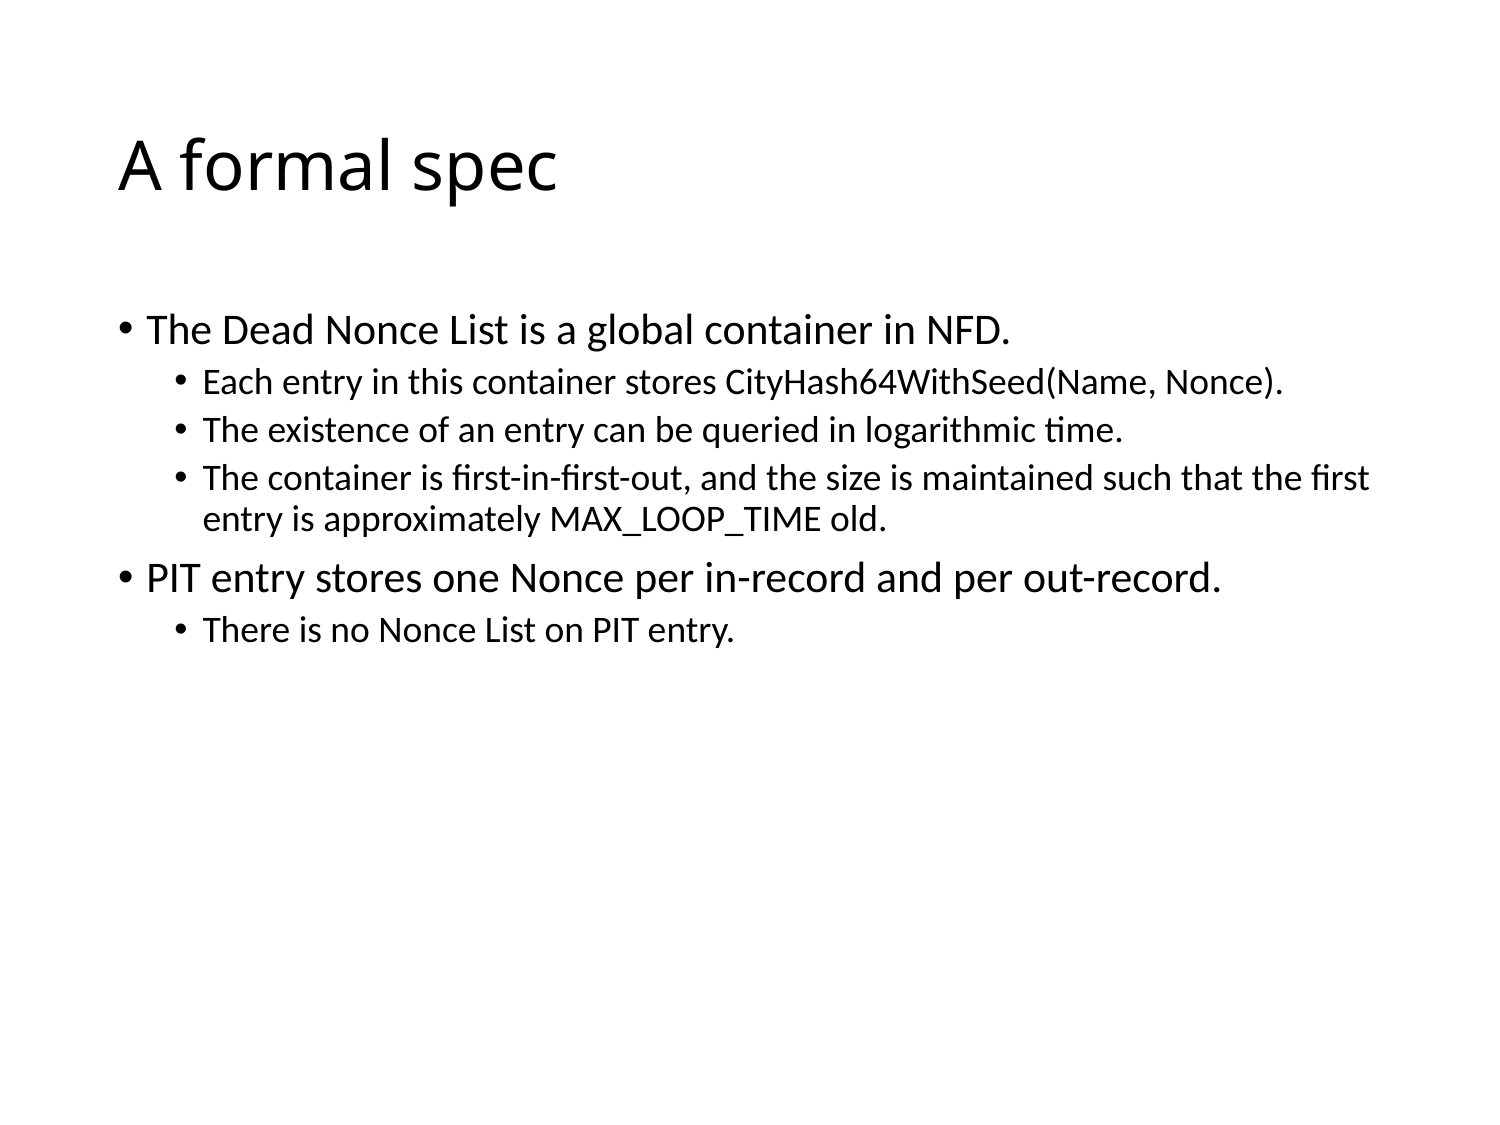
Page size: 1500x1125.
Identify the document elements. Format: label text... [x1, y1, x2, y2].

list The Dead Nonce List is a global container in NFD. Each entry in this container stores CityHash64WithSeed(Name, Nonce). The existence of an entry can be queried in logarithmic time. The container is first-in-first-out, and the size is maintained such that the first entry is approximately MAX_LOOP_TIME old. PIT entry stores one Nonce per in-record and per out-record. There is no Nonce List on PIT entry. [103, 299, 1397, 1014]
title A formal spec [103, 59, 1397, 278]
